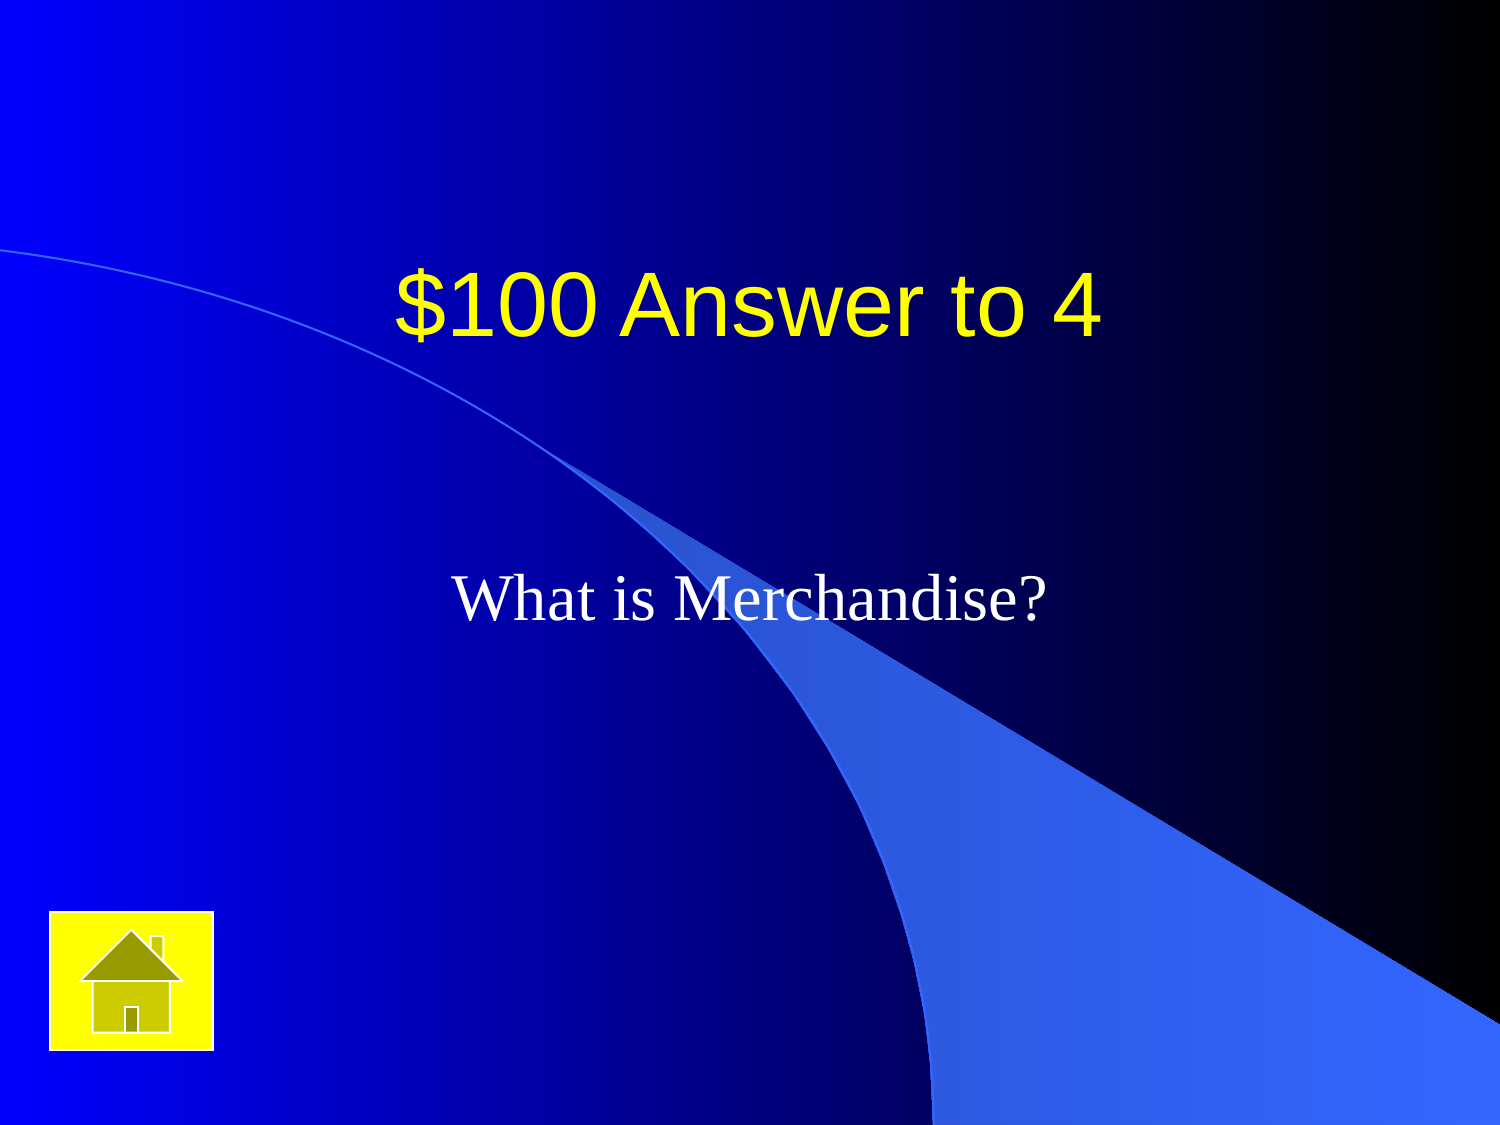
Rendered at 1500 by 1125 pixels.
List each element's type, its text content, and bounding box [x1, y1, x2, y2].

subtitle What is Merchandise? [224, 449, 1276, 738]
title $100 Answer to 4 [112, 174, 1388, 363]
